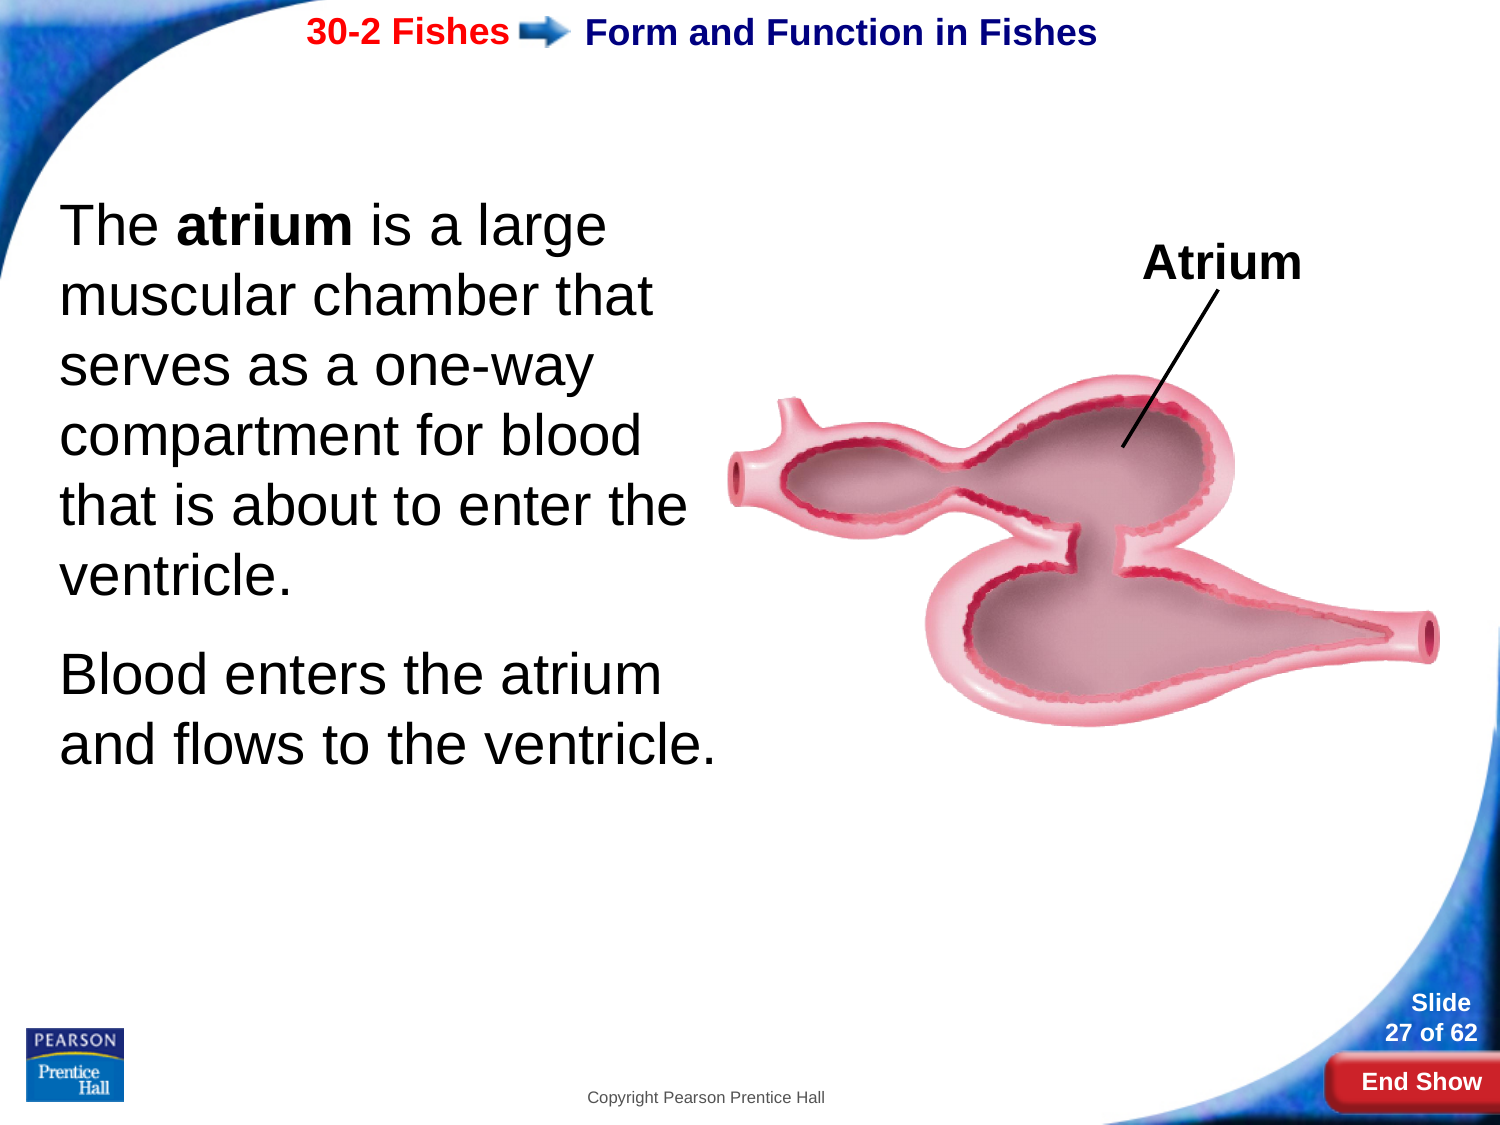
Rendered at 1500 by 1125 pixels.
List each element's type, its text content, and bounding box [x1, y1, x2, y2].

title Form and Function in Fishes [569, 0, 1239, 76]
text_box Atrium [1127, 222, 1500, 383]
picture [0, 0, 1500, 1125]
footer Copyright Pearson Prentice Hall [468, 1078, 945, 1105]
list The atrium is a large muscular chamber that serves as a one-way compartment for blood that is about to enter the ventricle. Blood enters the atrium and flows to the ventricle. [44, 179, 751, 976]
